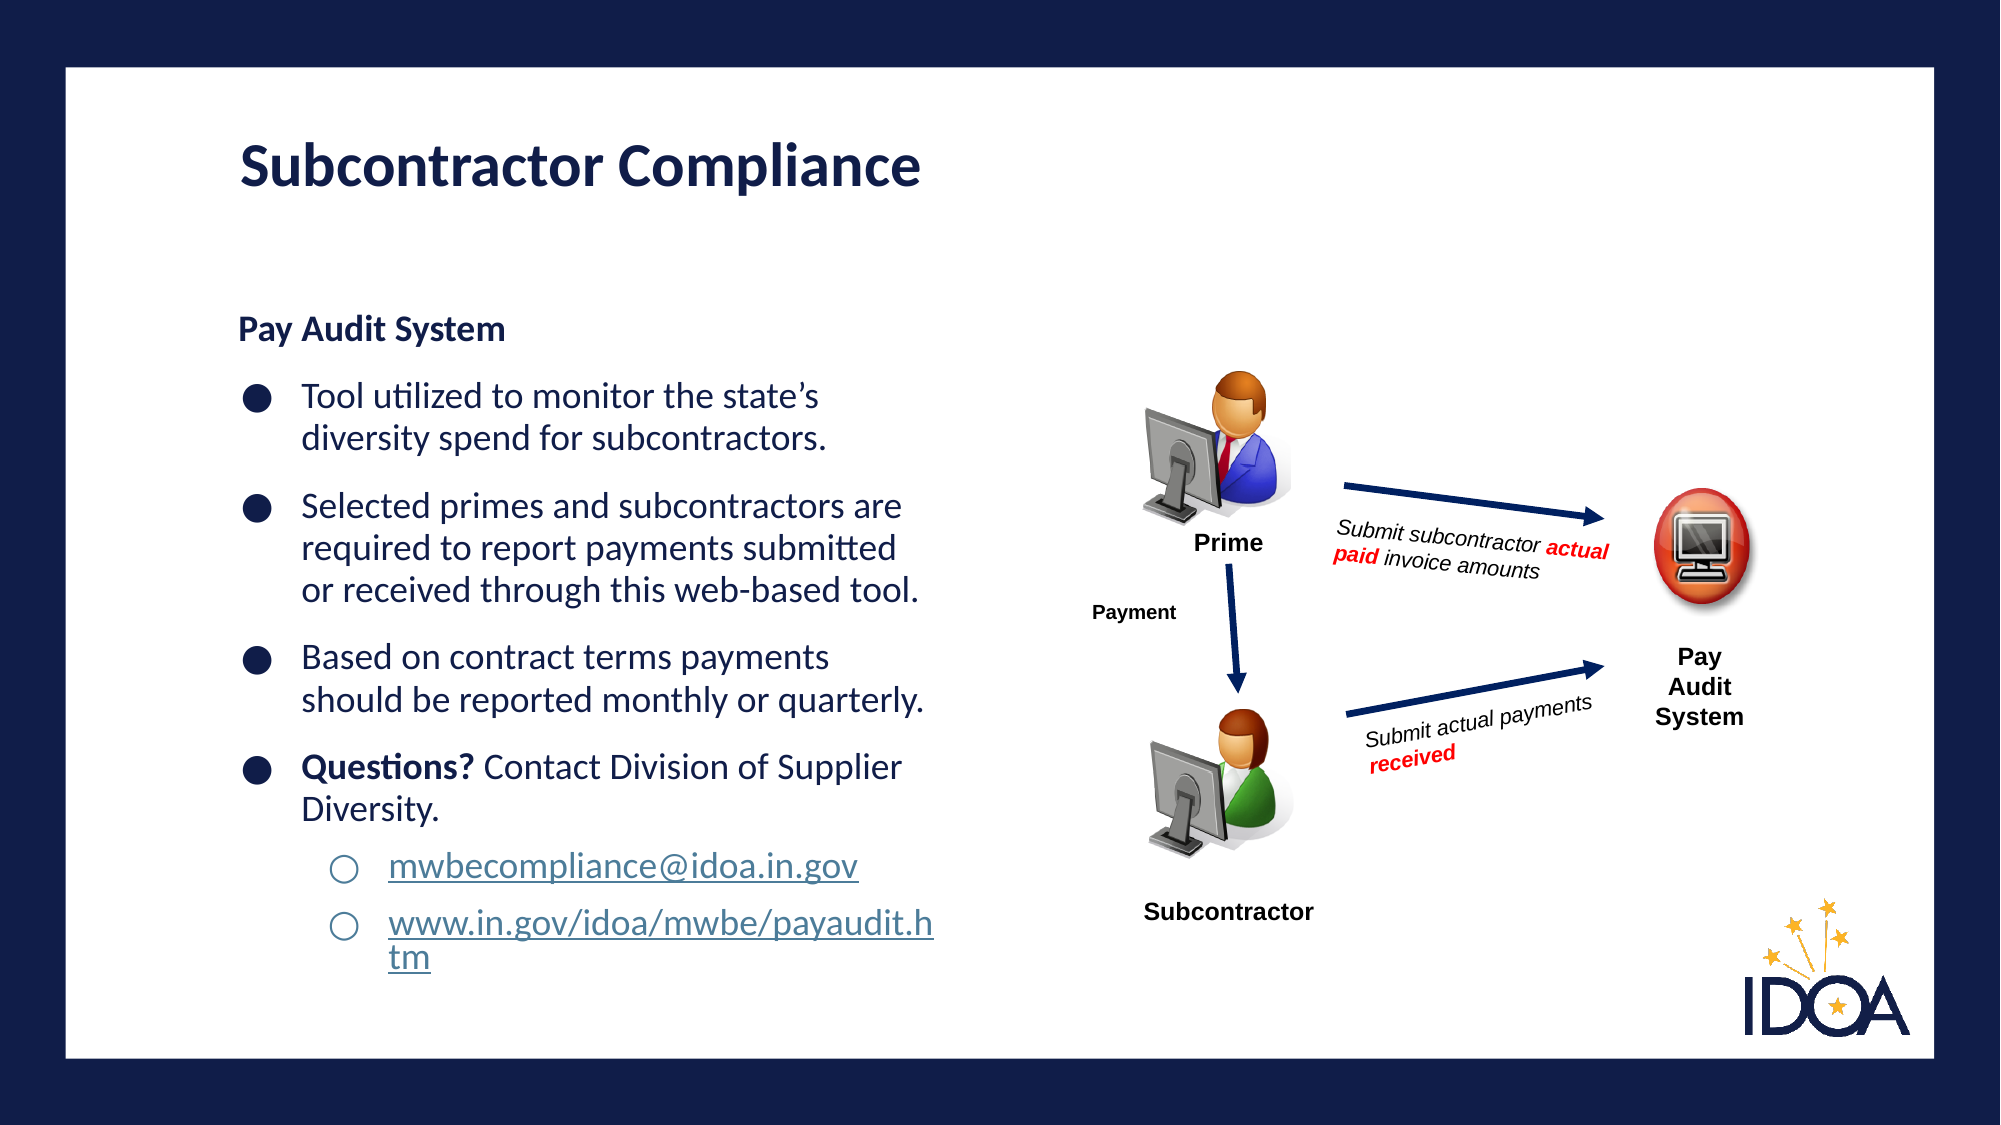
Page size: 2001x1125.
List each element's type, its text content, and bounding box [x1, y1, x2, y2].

picture [1702, 857, 1959, 1114]
list Pay Audit System Tool utilized to monitor the state’s diversity spend for subcontractors. Selected primes and subcontractors are required to report payments submitted or received through this web-based tool. Based on contract terms payments should be reported monthly or quarterly. Questions? Contact Division of Supplier Diversity. mwbecompliance@idoa.in.gov www.in.gov/idoa/mwbe/payaudit.htm [223, 299, 953, 1018]
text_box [1076, 345, 1763, 941]
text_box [1228, 570, 1239, 694]
title Subcontractor Compliance [225, 125, 1800, 262]
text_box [1343, 485, 1605, 520]
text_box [1346, 665, 1605, 715]
